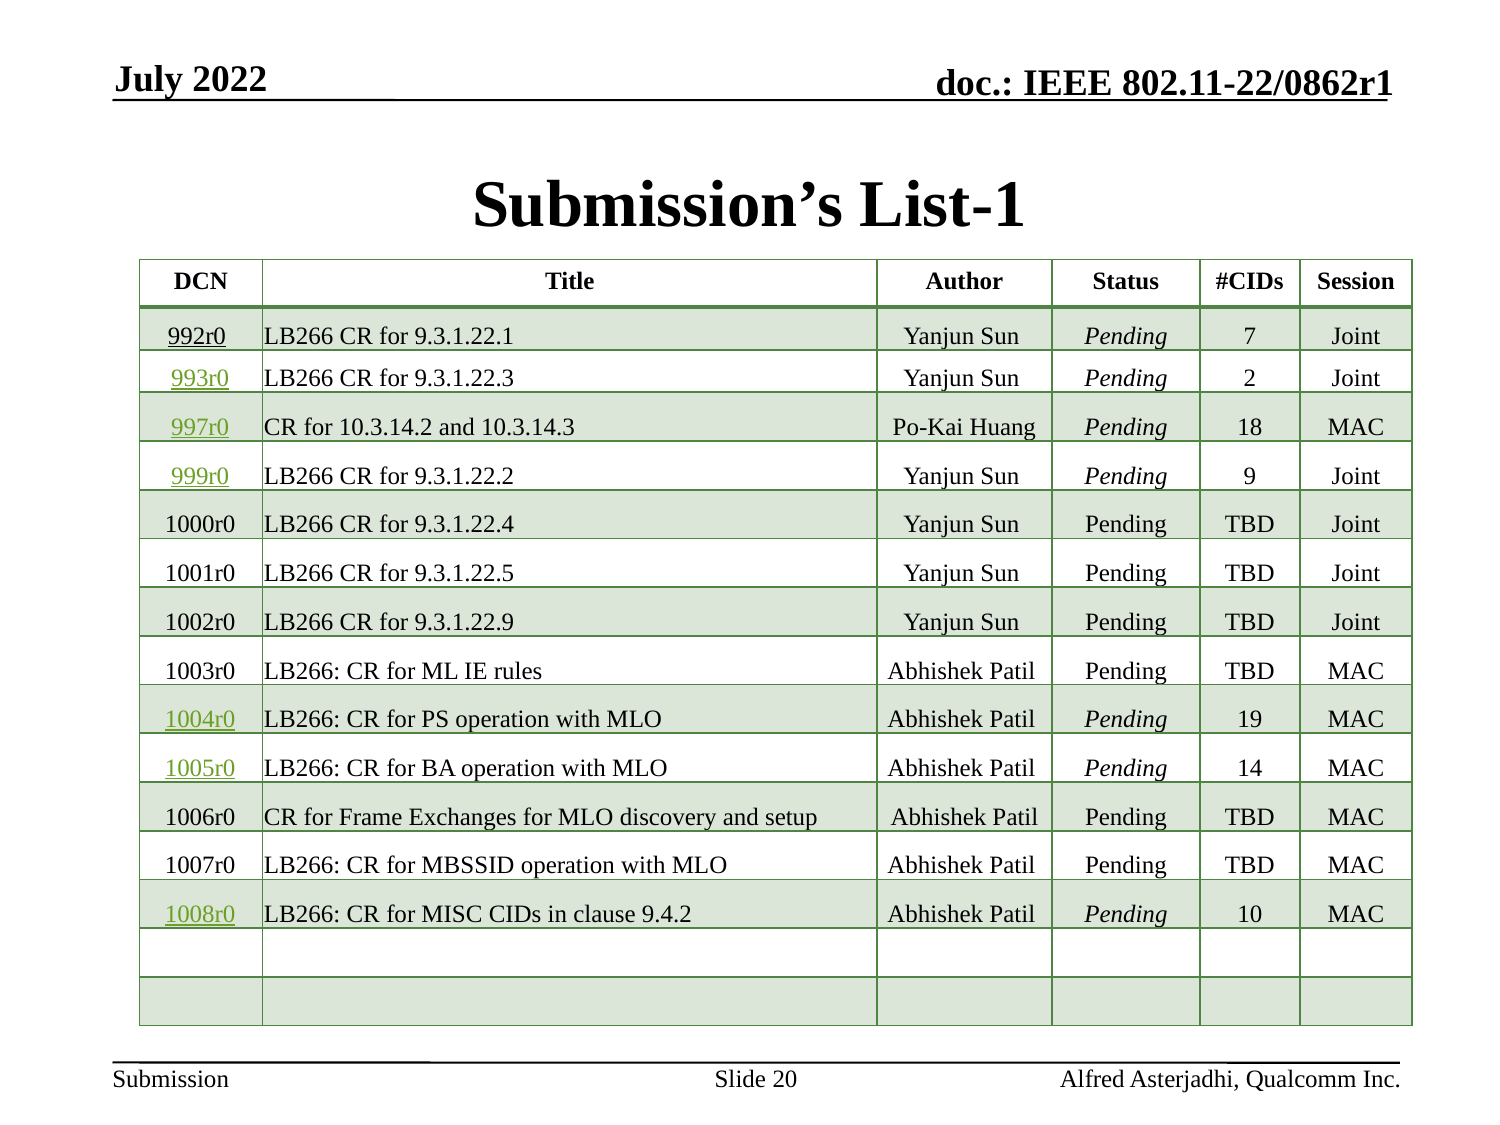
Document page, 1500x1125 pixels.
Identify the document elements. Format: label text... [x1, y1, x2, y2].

table_header Session [1301, 260, 1411, 305]
table_cell [140, 929, 262, 976]
table_cell Pending [1053, 351, 1199, 391]
table_cell Pending [1053, 734, 1199, 781]
table_header Author [878, 260, 1051, 305]
table_cell MAC [1301, 685, 1411, 732]
table_cell 19 [1201, 685, 1299, 732]
table_cell MAC [1301, 783, 1411, 830]
table_cell Pending [1053, 832, 1199, 879]
table_cell Pending [1053, 309, 1199, 349]
table_cell LB266: CR for ML IE rules [263, 637, 876, 684]
table_cell CR for 10.3.14.2 and 10.3.14.3 [263, 393, 876, 440]
table_header Title [263, 260, 876, 305]
table_cell TBD [1201, 588, 1299, 635]
table_cell 1008r0 [140, 880, 262, 927]
table_cell Pending [1053, 637, 1199, 684]
table_header DCN [140, 260, 262, 305]
footer Alfred Asterjadhi, Qualcomm Inc. [878, 1061, 1402, 1093]
table_cell 7 [1201, 309, 1299, 349]
table_cell 10 [1201, 880, 1299, 927]
table_cell LB266: CR for PS operation with MLO [263, 685, 876, 732]
table_cell [263, 929, 876, 976]
table_cell [878, 929, 1051, 976]
table_cell Pending [1053, 442, 1199, 489]
table_cell LB266 CR for 9.3.1.22.9 [263, 588, 876, 635]
table_cell [140, 978, 262, 1025]
table_cell 14 [1201, 734, 1299, 781]
table_cell MAC [1301, 734, 1411, 781]
table_cell LB266: CR for MBSSID operation with MLO [263, 832, 876, 879]
table_header Status [1053, 260, 1199, 305]
table_cell MAC [1301, 832, 1411, 879]
table_cell 1000r0 [140, 491, 262, 538]
table_cell Abhishek Patil [878, 685, 1051, 732]
table_cell Pending [1053, 880, 1199, 927]
slide_number Slide 20 [712, 1061, 800, 1123]
table_cell LB266 CR for 9.3.1.22.2 [263, 442, 876, 489]
table_cell Pending [1053, 393, 1199, 440]
table_cell MAC [1301, 393, 1411, 440]
table_cell Pending [1053, 783, 1199, 830]
table_cell [1201, 978, 1299, 1025]
table_cell Po-Kai Huang [878, 393, 1051, 440]
table_cell Abhishek Patil [878, 783, 1051, 830]
table_cell Joint [1301, 351, 1411, 391]
table_cell LB266: CR for BA operation with MLO [263, 734, 876, 781]
table_cell Pending [1053, 588, 1199, 635]
table_cell TBD [1201, 539, 1299, 586]
table_cell 18 [1201, 393, 1299, 440]
table_cell TBD [1201, 637, 1299, 684]
table_cell [1301, 929, 1411, 976]
table_cell Yanjun Sun [878, 351, 1051, 391]
table_cell Pending [1053, 685, 1199, 732]
table_cell 1007r0 [140, 832, 262, 879]
table_cell Joint [1301, 539, 1411, 586]
table_cell MAC [1301, 880, 1411, 927]
table_cell Abhishek Patil [878, 637, 1051, 684]
table_cell 992r0 [140, 309, 262, 349]
table_cell [1053, 929, 1199, 976]
table_cell MAC [1301, 637, 1411, 684]
table_cell [1053, 978, 1199, 1025]
table_cell TBD [1201, 491, 1299, 538]
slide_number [114, 54, 423, 100]
table_cell Joint [1301, 491, 1411, 538]
table_cell Yanjun Sun [878, 309, 1051, 349]
table_cell TBD [1201, 832, 1299, 879]
table_cell Abhishek Patil [878, 734, 1051, 781]
table_cell [1301, 978, 1411, 1025]
table_cell LB266 CR for 9.3.1.22.4 [263, 491, 876, 538]
table_cell Pending [1053, 491, 1199, 538]
table_cell 9 [1201, 442, 1299, 489]
table_cell LB266: CR for MISC CIDs in clause 9.4.2 [263, 880, 876, 927]
table_cell Joint [1301, 309, 1411, 349]
table_cell Abhishek Patil [878, 880, 1051, 927]
table_cell Yanjun Sun [878, 588, 1051, 635]
table_cell CR for Frame Exchanges for MLO discovery and setup [263, 783, 876, 830]
table_cell LB266 CR for 9.3.1.22.5 [263, 539, 876, 586]
table_cell TBD [1201, 783, 1299, 830]
table_cell 1001r0 [140, 539, 262, 586]
table_cell LB266 CR for 9.3.1.22.1 [263, 309, 876, 349]
table_cell [1201, 929, 1299, 976]
table_cell 2 [1201, 351, 1299, 391]
table_cell 1006r0 [140, 783, 262, 830]
table_cell 1005r0 [140, 734, 262, 781]
table_cell 1002r0 [140, 588, 262, 635]
table_cell [263, 978, 876, 1025]
table_cell Joint [1301, 442, 1411, 489]
table_header #CIDs [1201, 260, 1299, 305]
table_cell Abhishek Patil [878, 832, 1051, 879]
table_cell 997r0 [140, 393, 262, 440]
table_cell 1003r0 [140, 637, 262, 684]
table_cell Yanjun Sun [878, 442, 1051, 489]
table_cell Pending [1053, 539, 1199, 586]
table_cell Joint [1301, 588, 1411, 635]
table_cell LB266 CR for 9.3.1.22.3 [263, 351, 876, 391]
table_cell 1004r0 [140, 685, 262, 732]
table_cell [878, 978, 1051, 1025]
title Submission’s List-1 [112, 112, 1388, 288]
table_cell 999r0 [140, 442, 262, 489]
table_cell Yanjun Sun [878, 491, 1051, 538]
table_cell 993r0 [140, 351, 262, 391]
table_cell Yanjun Sun [878, 539, 1051, 586]
